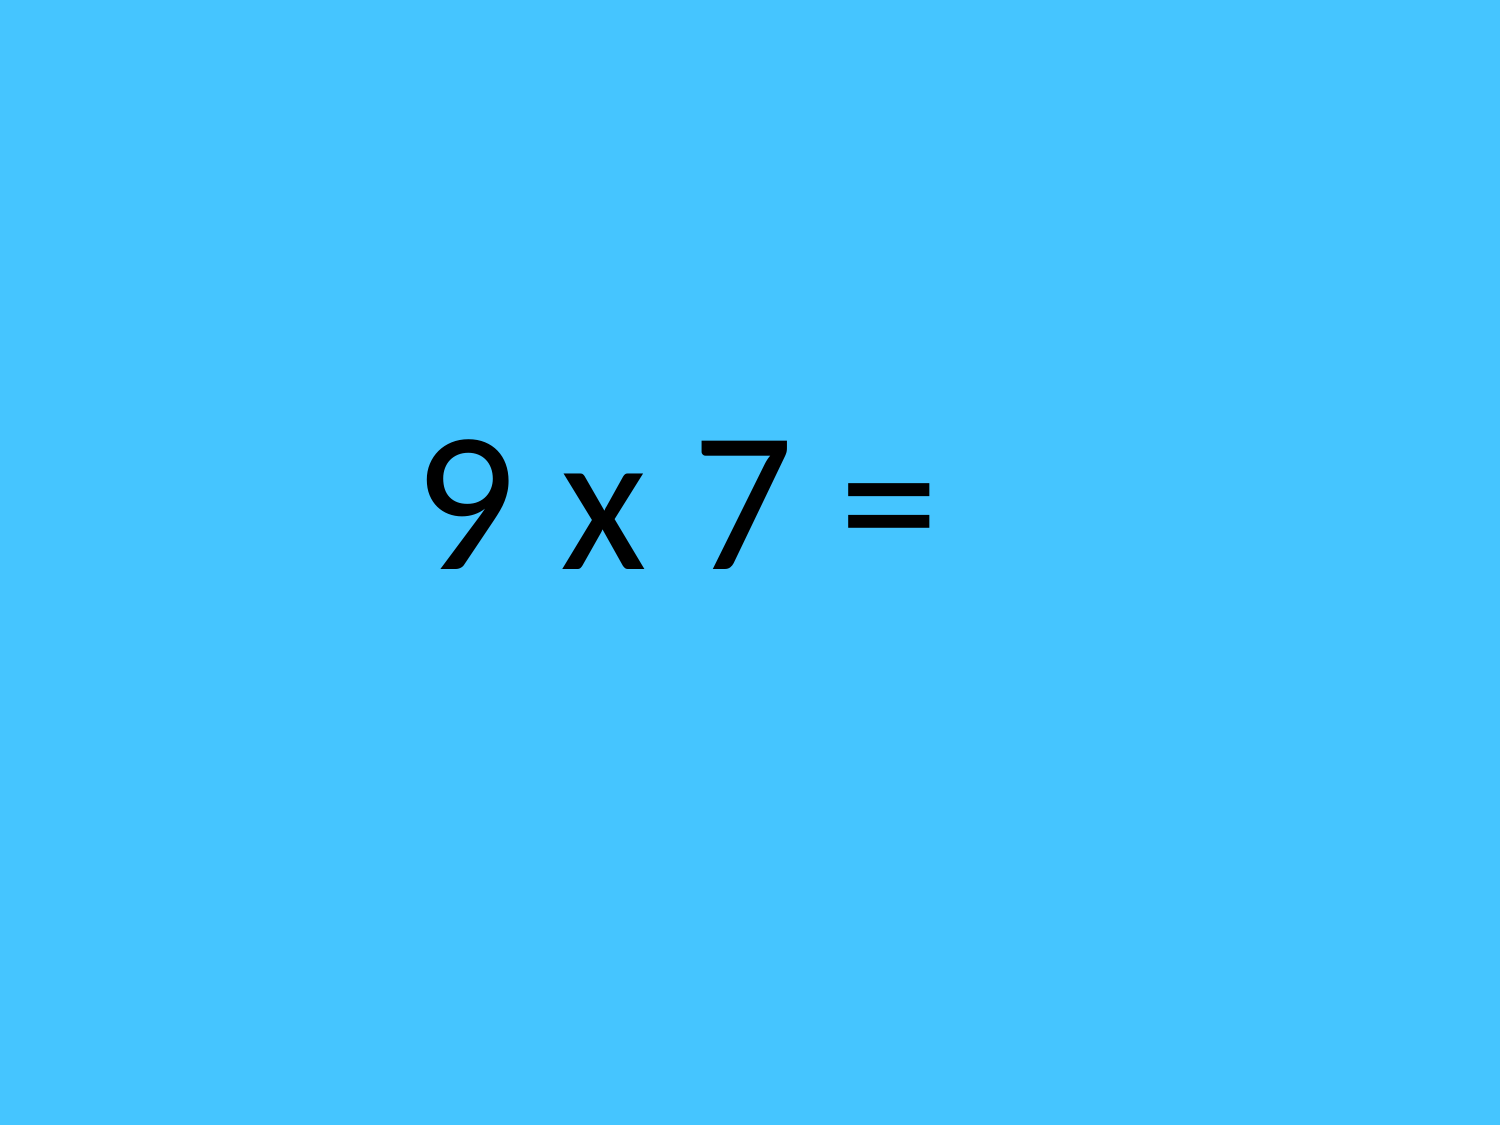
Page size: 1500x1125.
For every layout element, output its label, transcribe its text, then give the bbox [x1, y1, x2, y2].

text_box 9 x 7 = [399, 362, 1063, 618]
